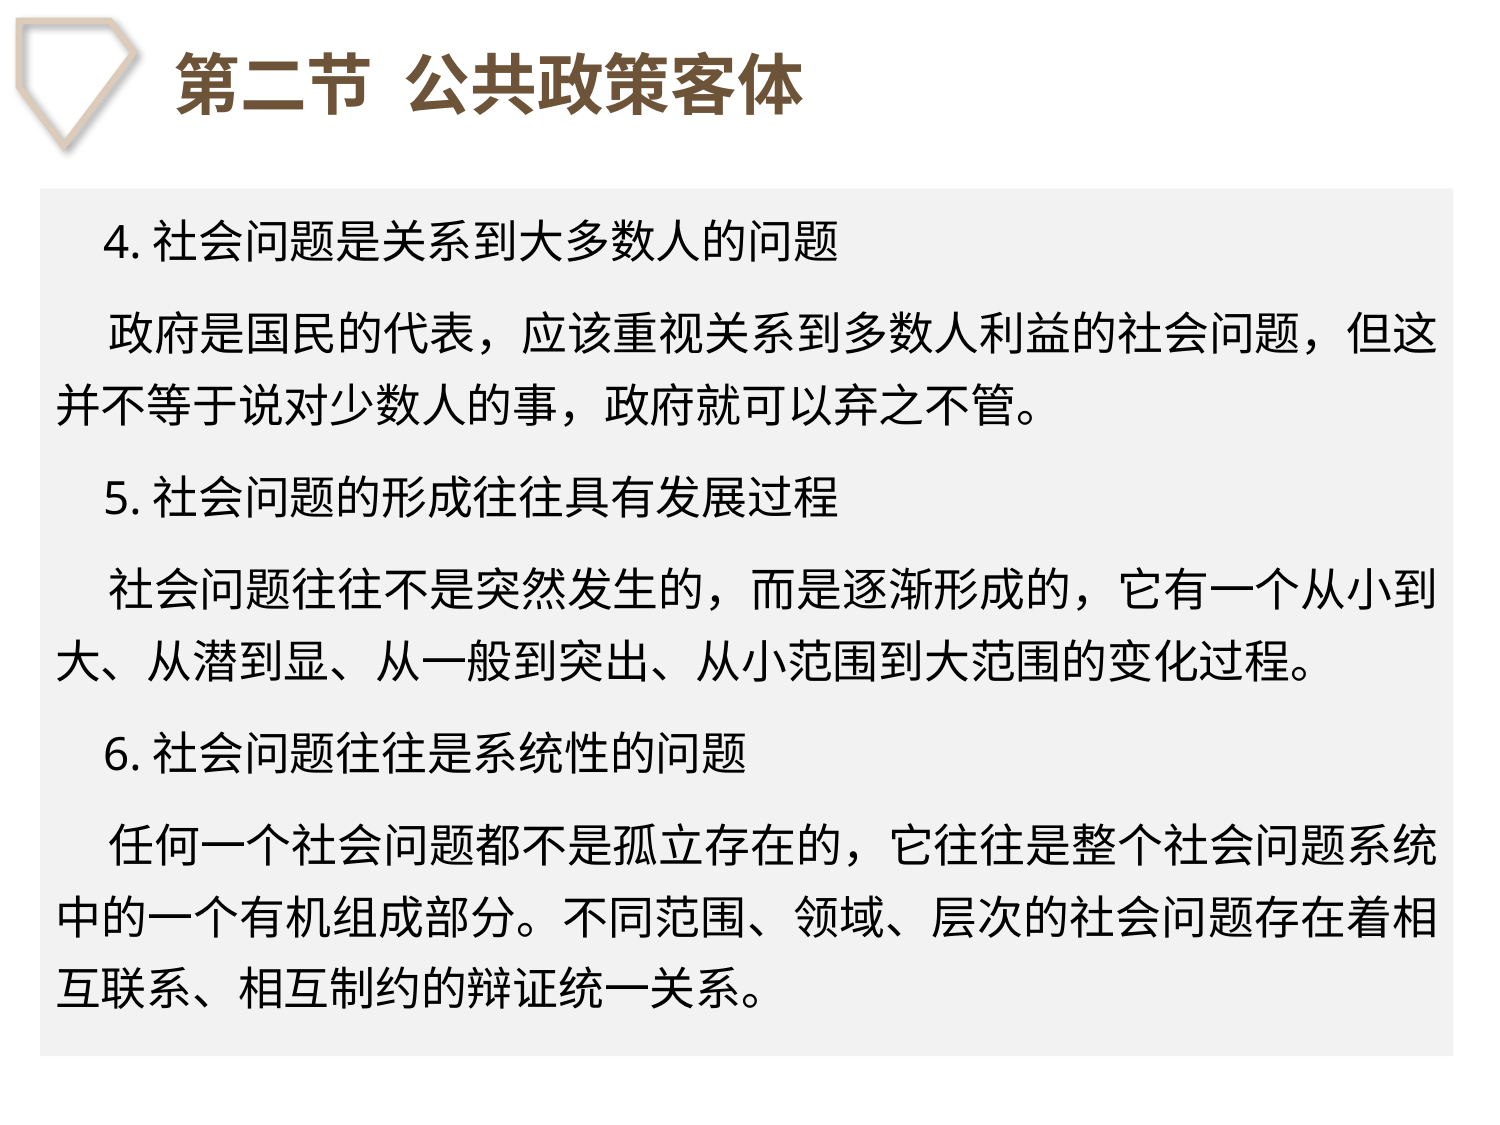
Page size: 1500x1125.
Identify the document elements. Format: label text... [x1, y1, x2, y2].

title 第二节 公共政策客体 [158, 18, 1456, 159]
list 4.社会问题是关系到大多数人的问题 政府是国民的代表，应该重视关系到多数人利益的社会问题，但这并不等于说对少数人的事，政府就可以弃之不管。 5.社会问题的形成往往具有发展过程 社会问题往往不是突然发生的，而是逐渐形成的，它有一个从小到大、从潜到显、从一般到突出、从小范围到大范围的变化过程。 6.社会问题往往是系统性的问题 任何一个社会问题都不是孤立存在的，它往往是整个社会问题系统中的一个有机组成部分。不同范围、领域、层次的社会问题存在着相互联系、相互制约的辩证统一关系。 [40, 188, 1454, 1057]
